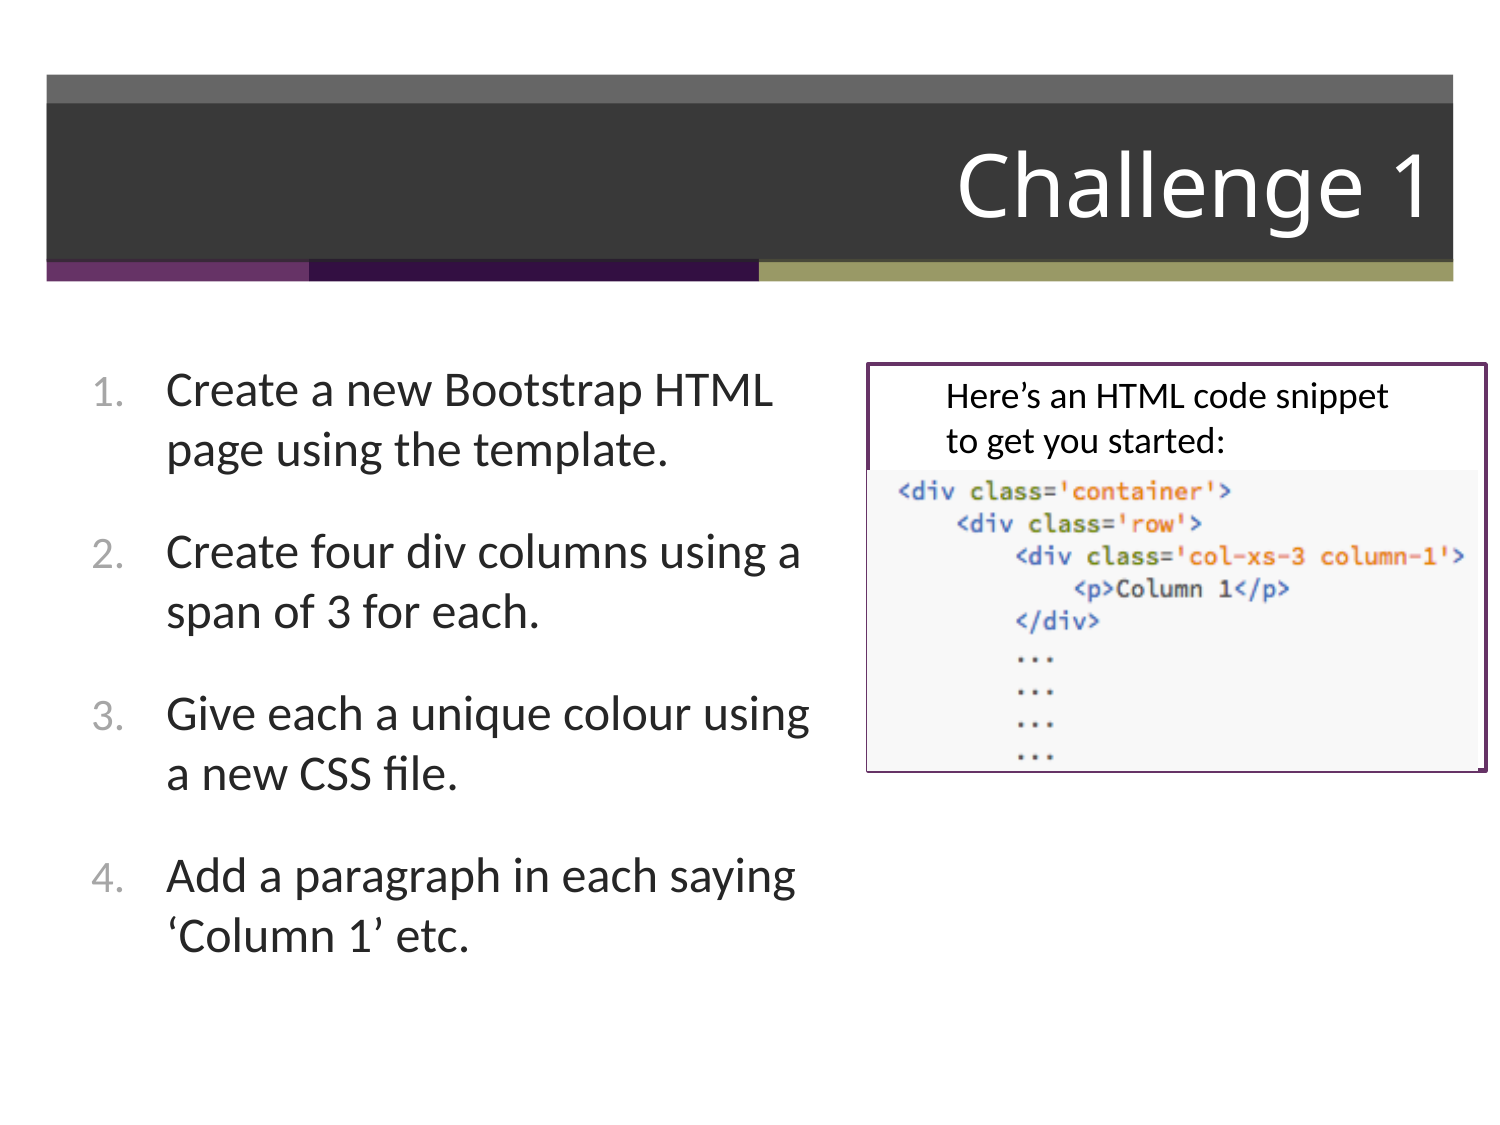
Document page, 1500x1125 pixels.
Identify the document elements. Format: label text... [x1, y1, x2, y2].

title Challenge 1 [46, 103, 1454, 263]
text_box [866, 362, 1488, 773]
list Create a new Bootstrap HTML page using the template. Create four div columns using a span of 3 for each. Give each a unique colour using a new CSS file. Add a paragraph in each saying ‘Column 1’ etc. [76, 349, 851, 1005]
picture [867, 469, 1478, 772]
